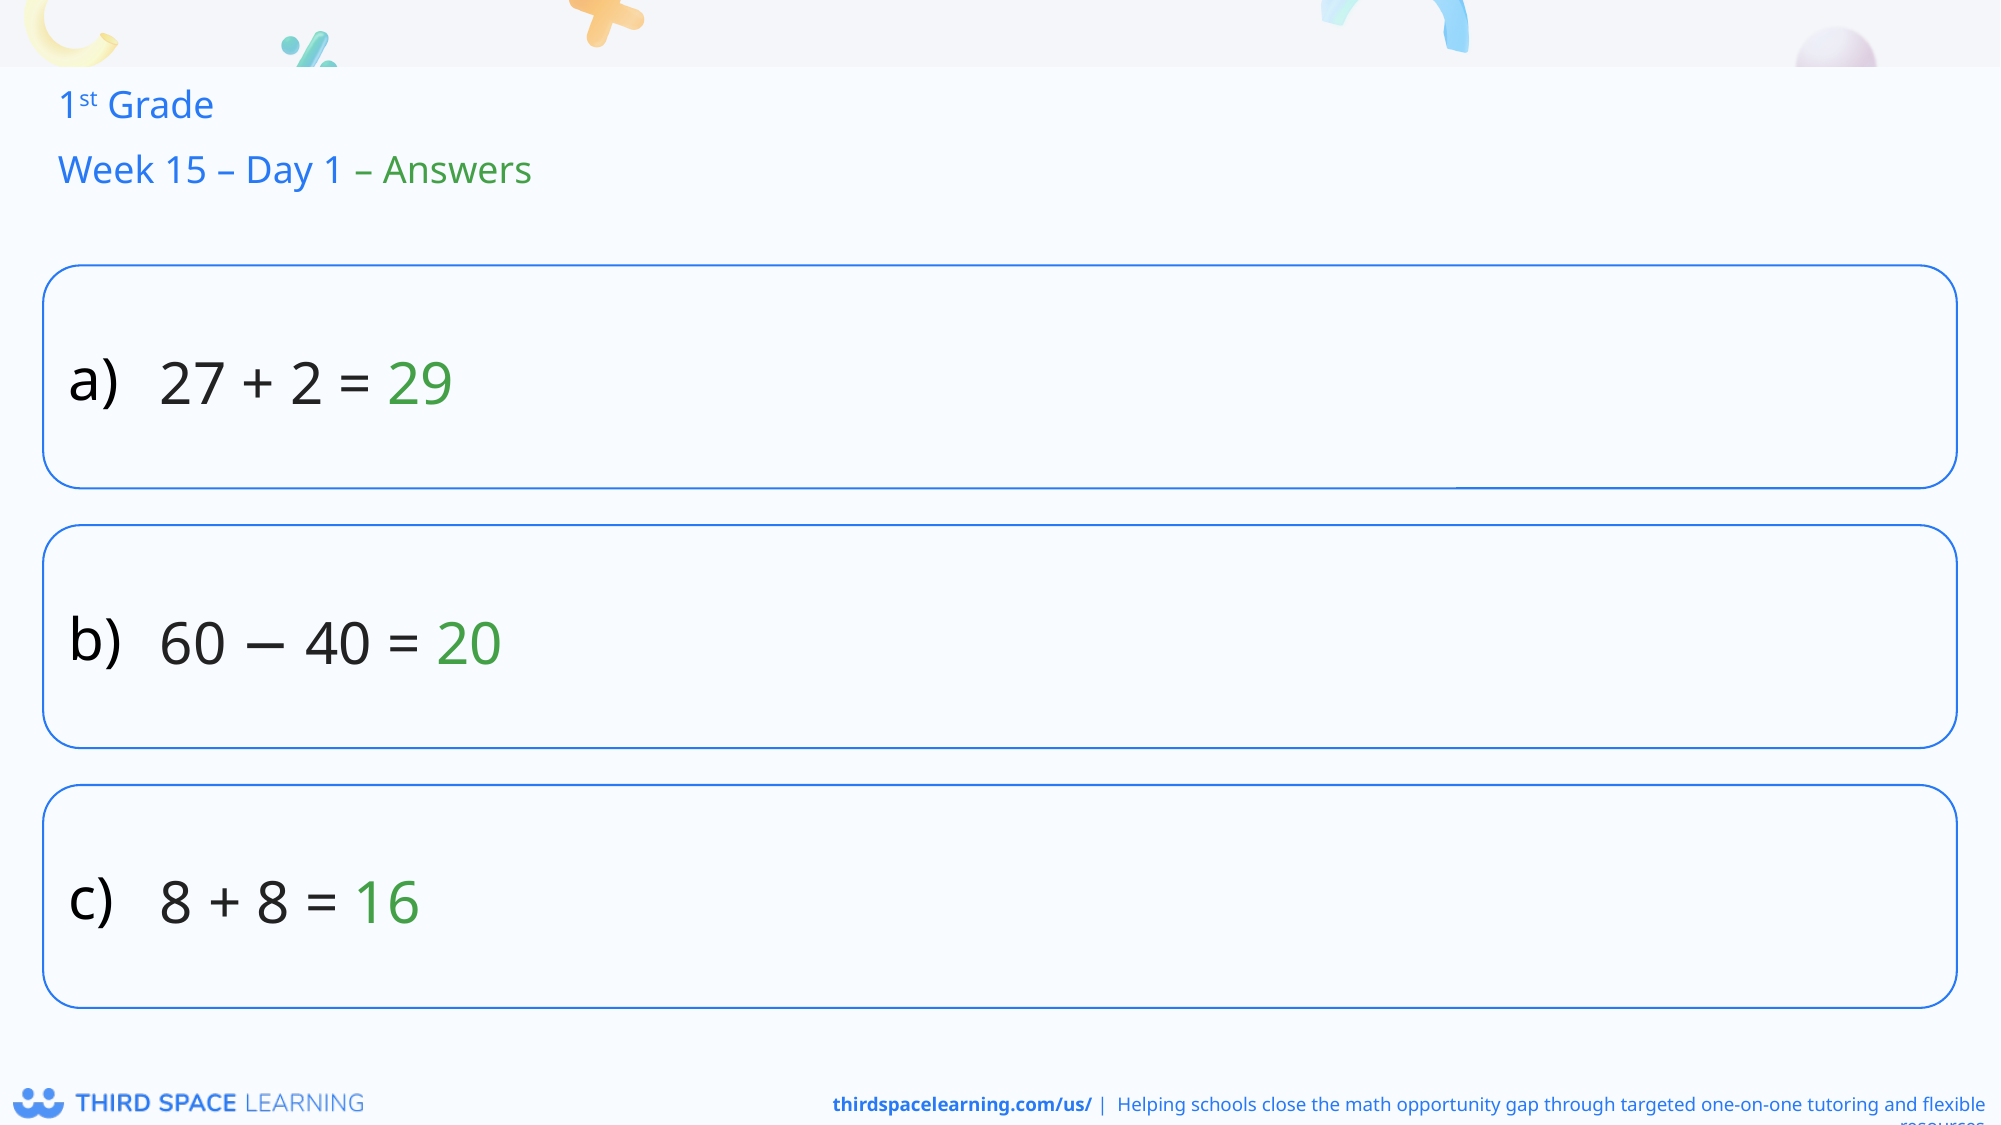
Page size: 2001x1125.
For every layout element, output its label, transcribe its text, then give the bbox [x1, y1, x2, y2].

picture [0, 0, 2000, 67]
text_box 1st Grade Week 15 – Day 1 – Answers [43, 73, 705, 212]
list 27 + 2 = 29 [144, 288, 1922, 474]
list 8 + 8 = 16 [144, 807, 1922, 994]
list 60 − 40 = 20 [144, 548, 1922, 734]
picture [13, 1088, 365, 1119]
